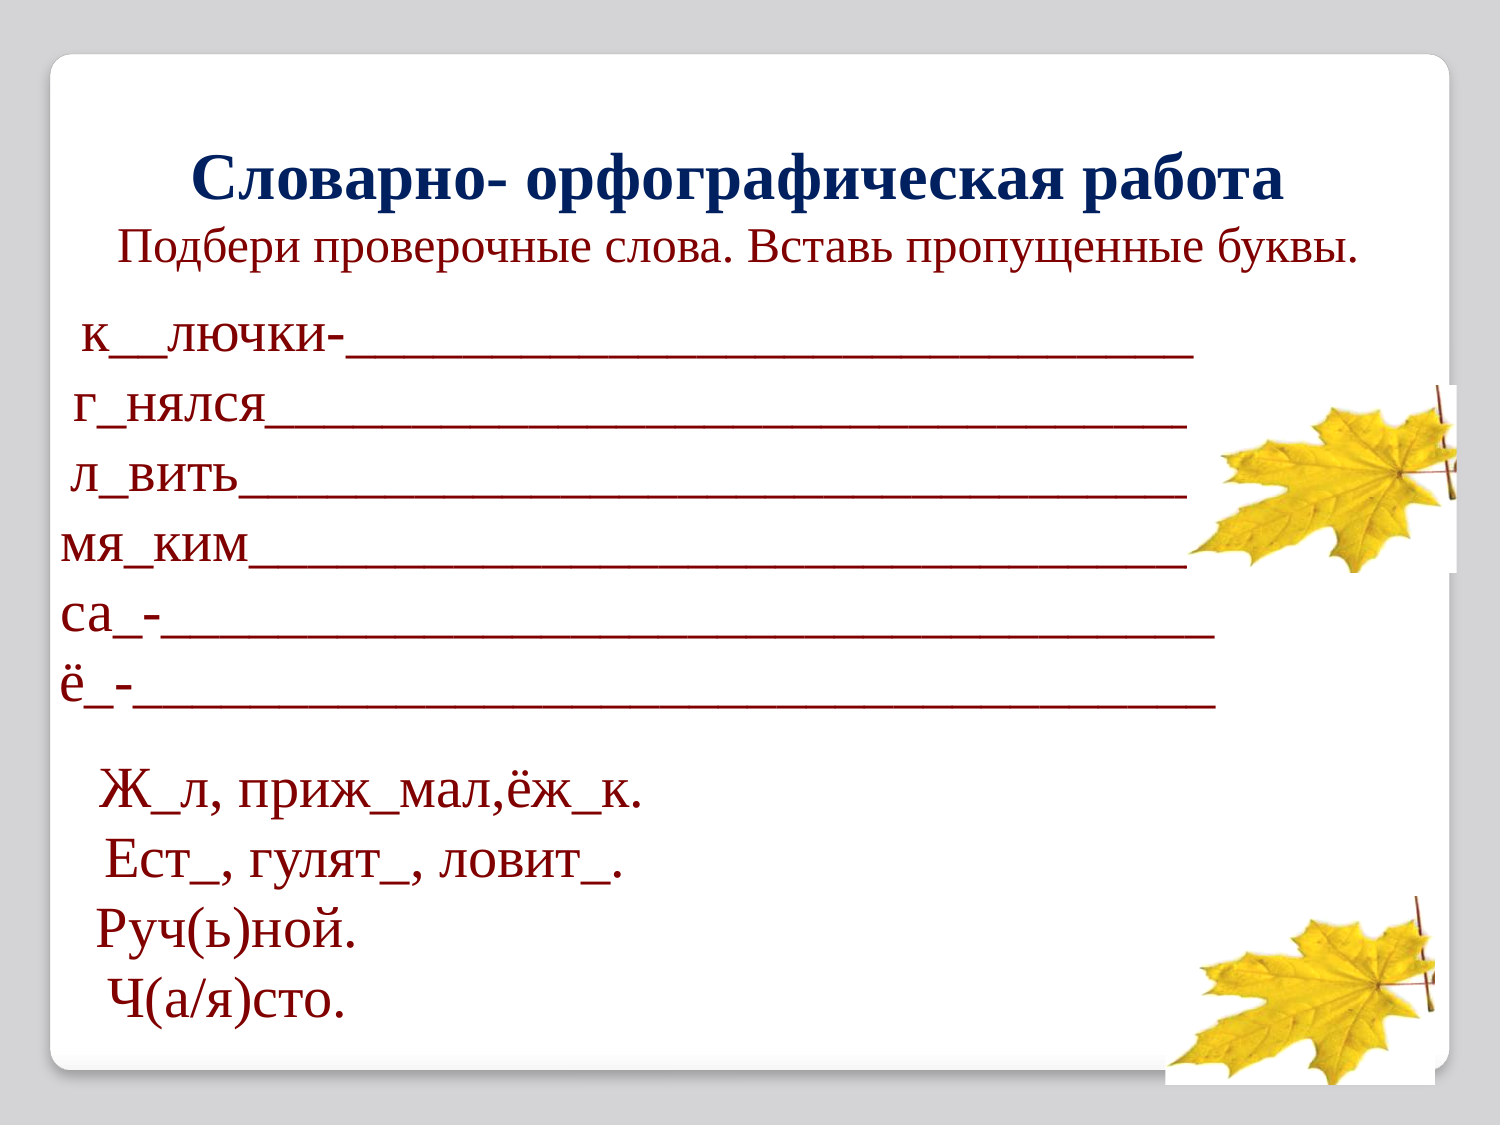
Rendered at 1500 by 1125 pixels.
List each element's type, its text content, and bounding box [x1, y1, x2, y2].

picture [1165, 896, 1436, 1085]
text_box Ж_л, приж_мал,ёж_к. Ест_, гулят_, ловит_. Руч(ь)ной. Ч(а/я)сто. [0, 532, 933, 1037]
text_box Словарно- орфографическая работа Подбери проверочные слова. Вставь пропущенные буквы. [41, 125, 1436, 285]
picture [1186, 385, 1457, 574]
text_box к__лючки-_____________________________ г_нялся________________________________ л_вить_________________________________ мя_ким_________________________________ са_-____________________________________ ё_-_____________________________________ [0, 285, 1500, 791]
